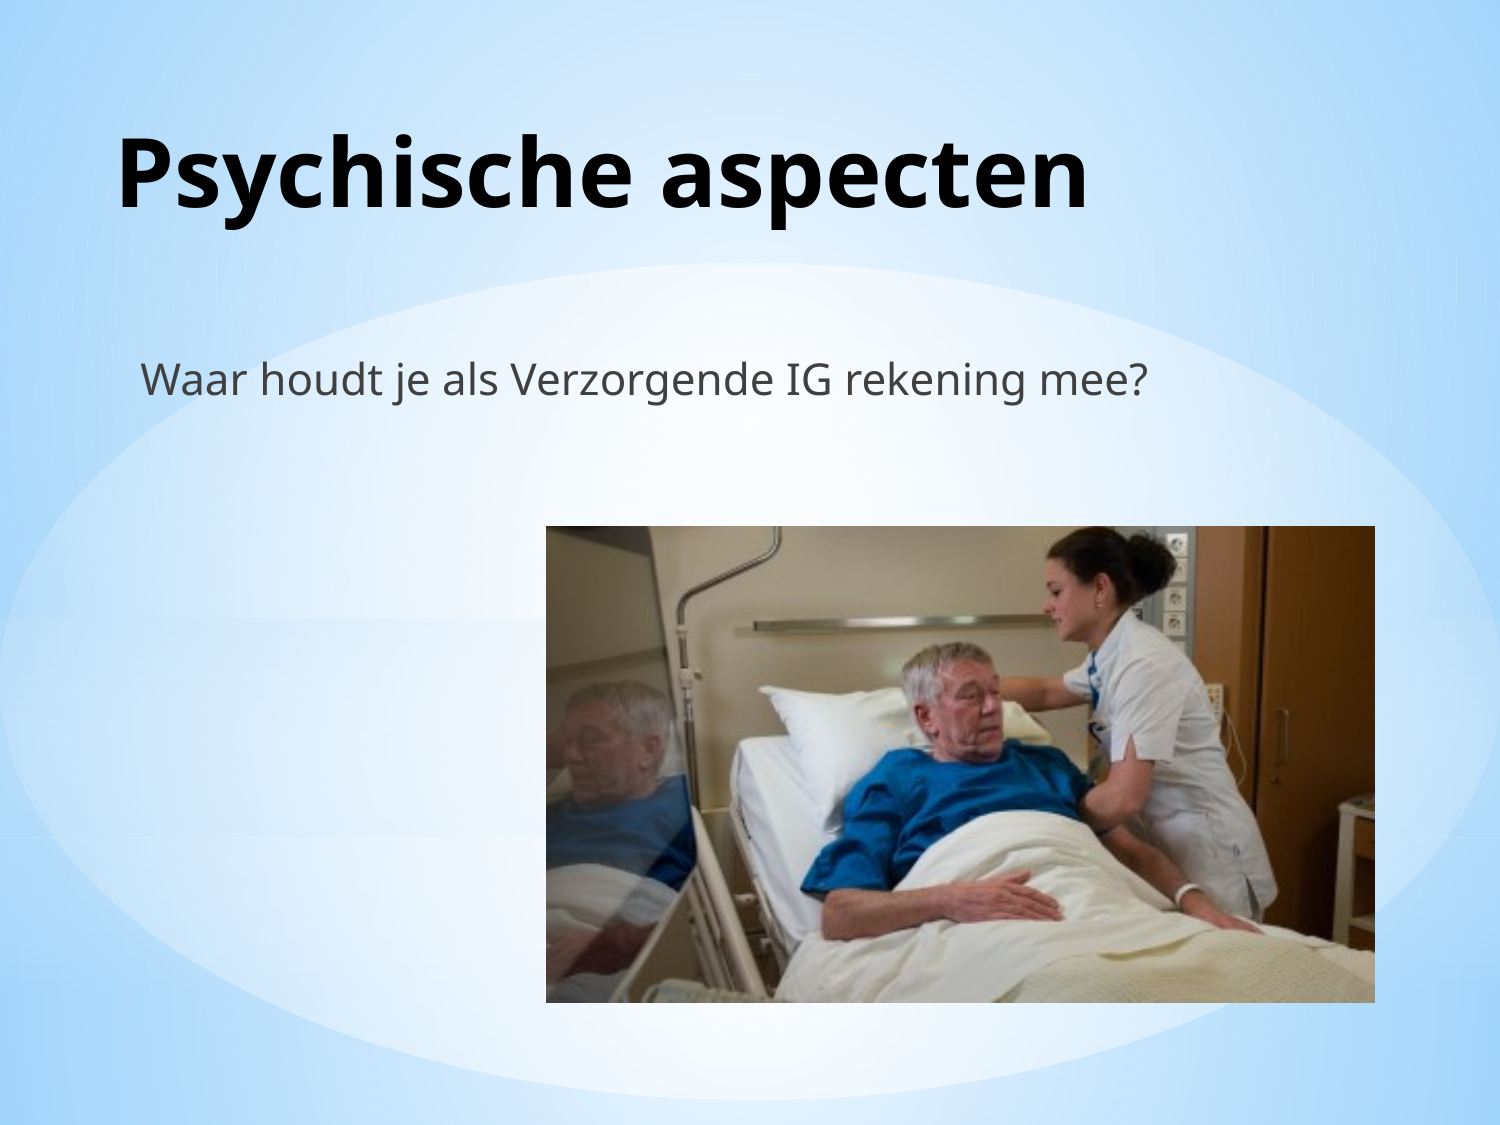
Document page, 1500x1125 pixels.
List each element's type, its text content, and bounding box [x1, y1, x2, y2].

list Waar houdt je als Verzorgende IG rekening mee? [118, 344, 1169, 463]
picture [546, 526, 1376, 1004]
title Psychische aspecten [99, 104, 1169, 292]
